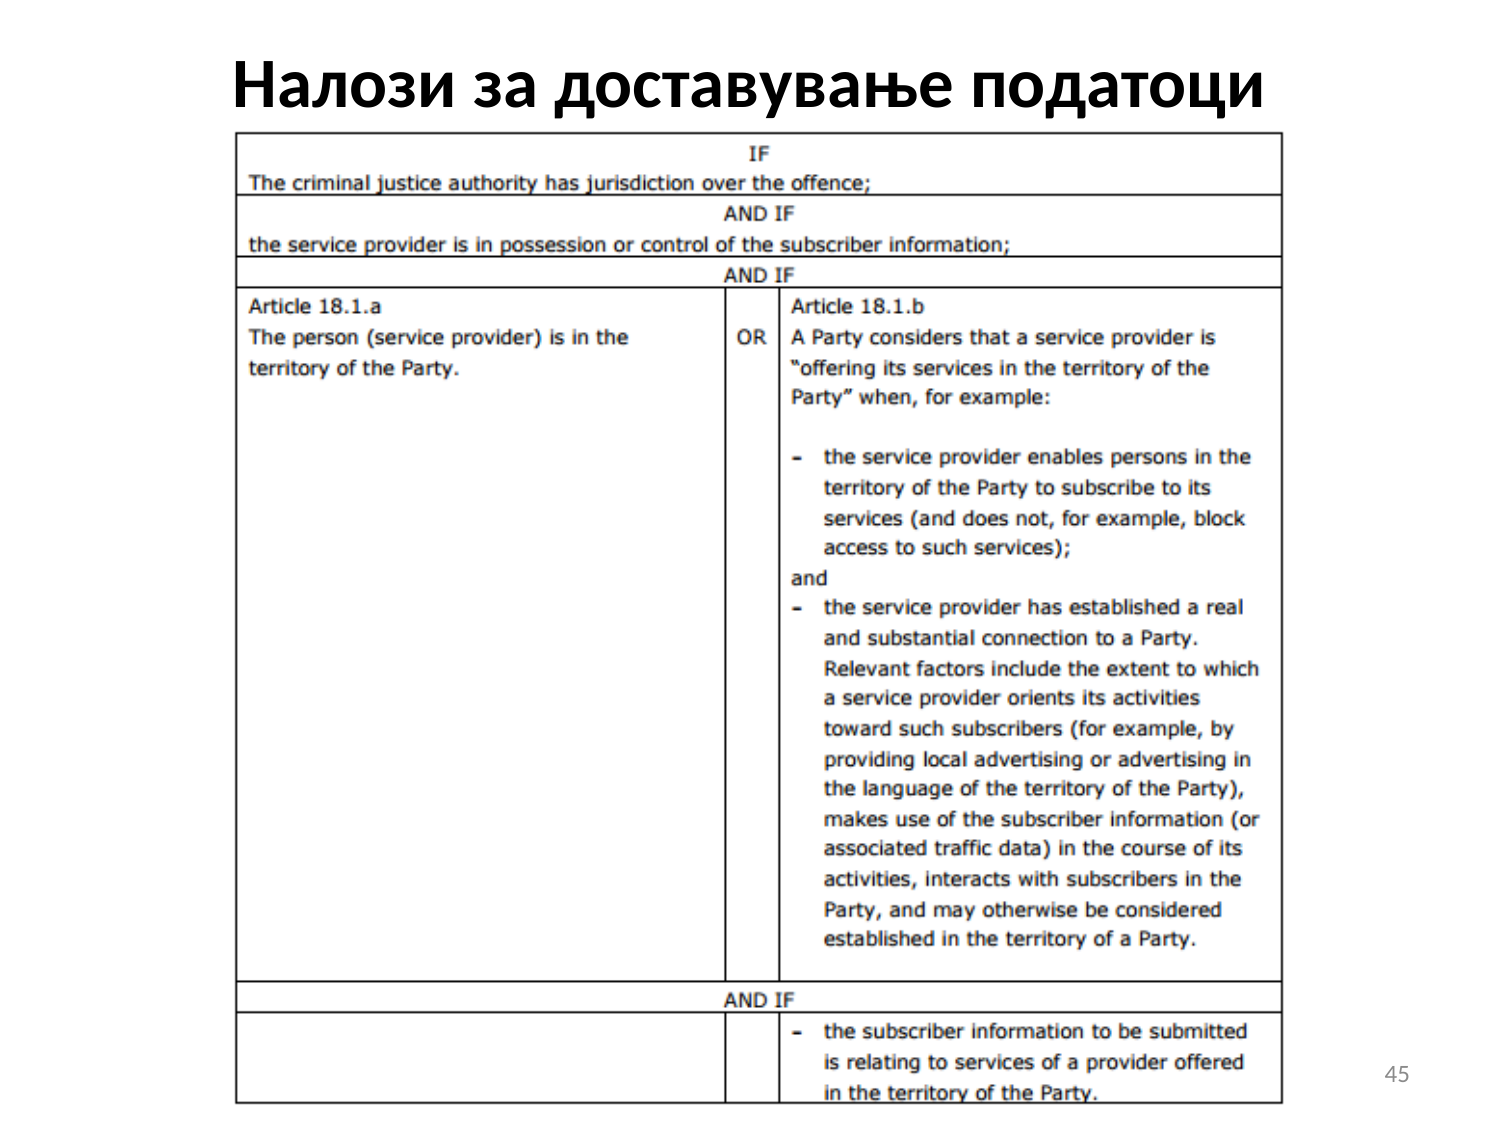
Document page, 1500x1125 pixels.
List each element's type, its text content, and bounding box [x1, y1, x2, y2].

title Налози за доставување податоци [75, 29, 1425, 217]
picture [227, 122, 1294, 1112]
slide_number 45 [1298, 1042, 1425, 1103]
